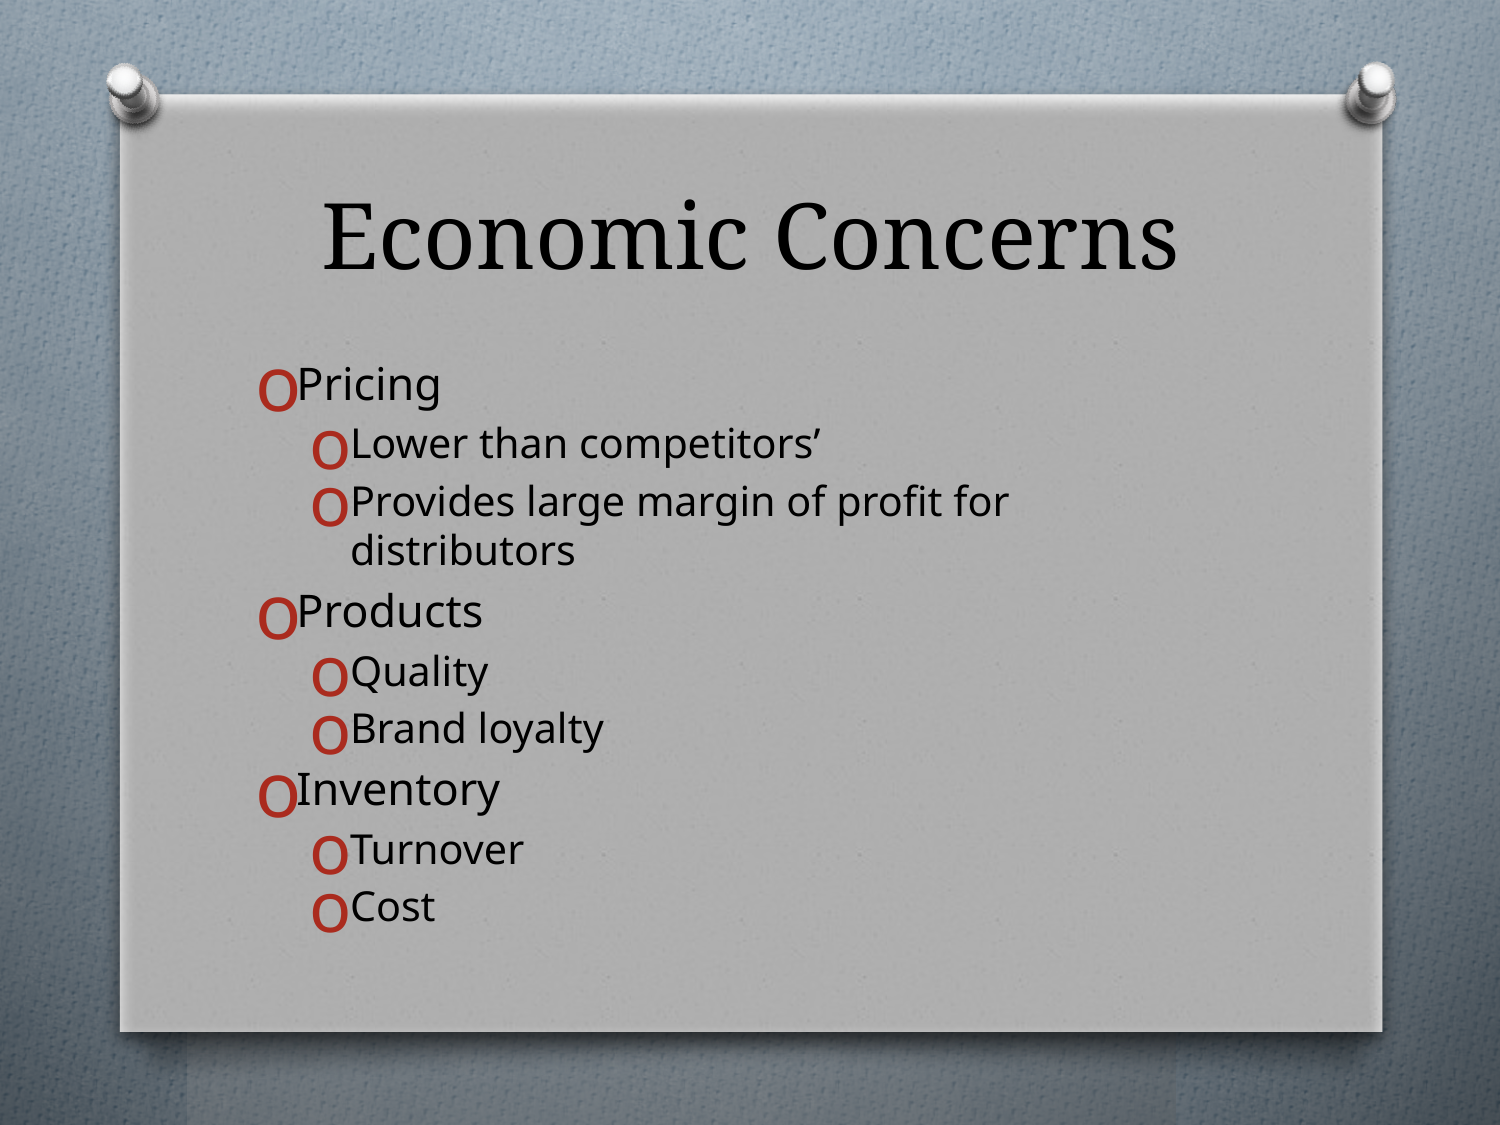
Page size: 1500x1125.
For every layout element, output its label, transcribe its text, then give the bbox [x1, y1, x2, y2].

picture [75, 29, 198, 153]
list Pricing Lower than competitors’ Provides large margin of profit for distributors Products Quality Brand loyalty Inventory Turnover Cost [240, 347, 1257, 939]
picture [1317, 35, 1439, 156]
title Economic Concerns [179, 134, 1323, 332]
